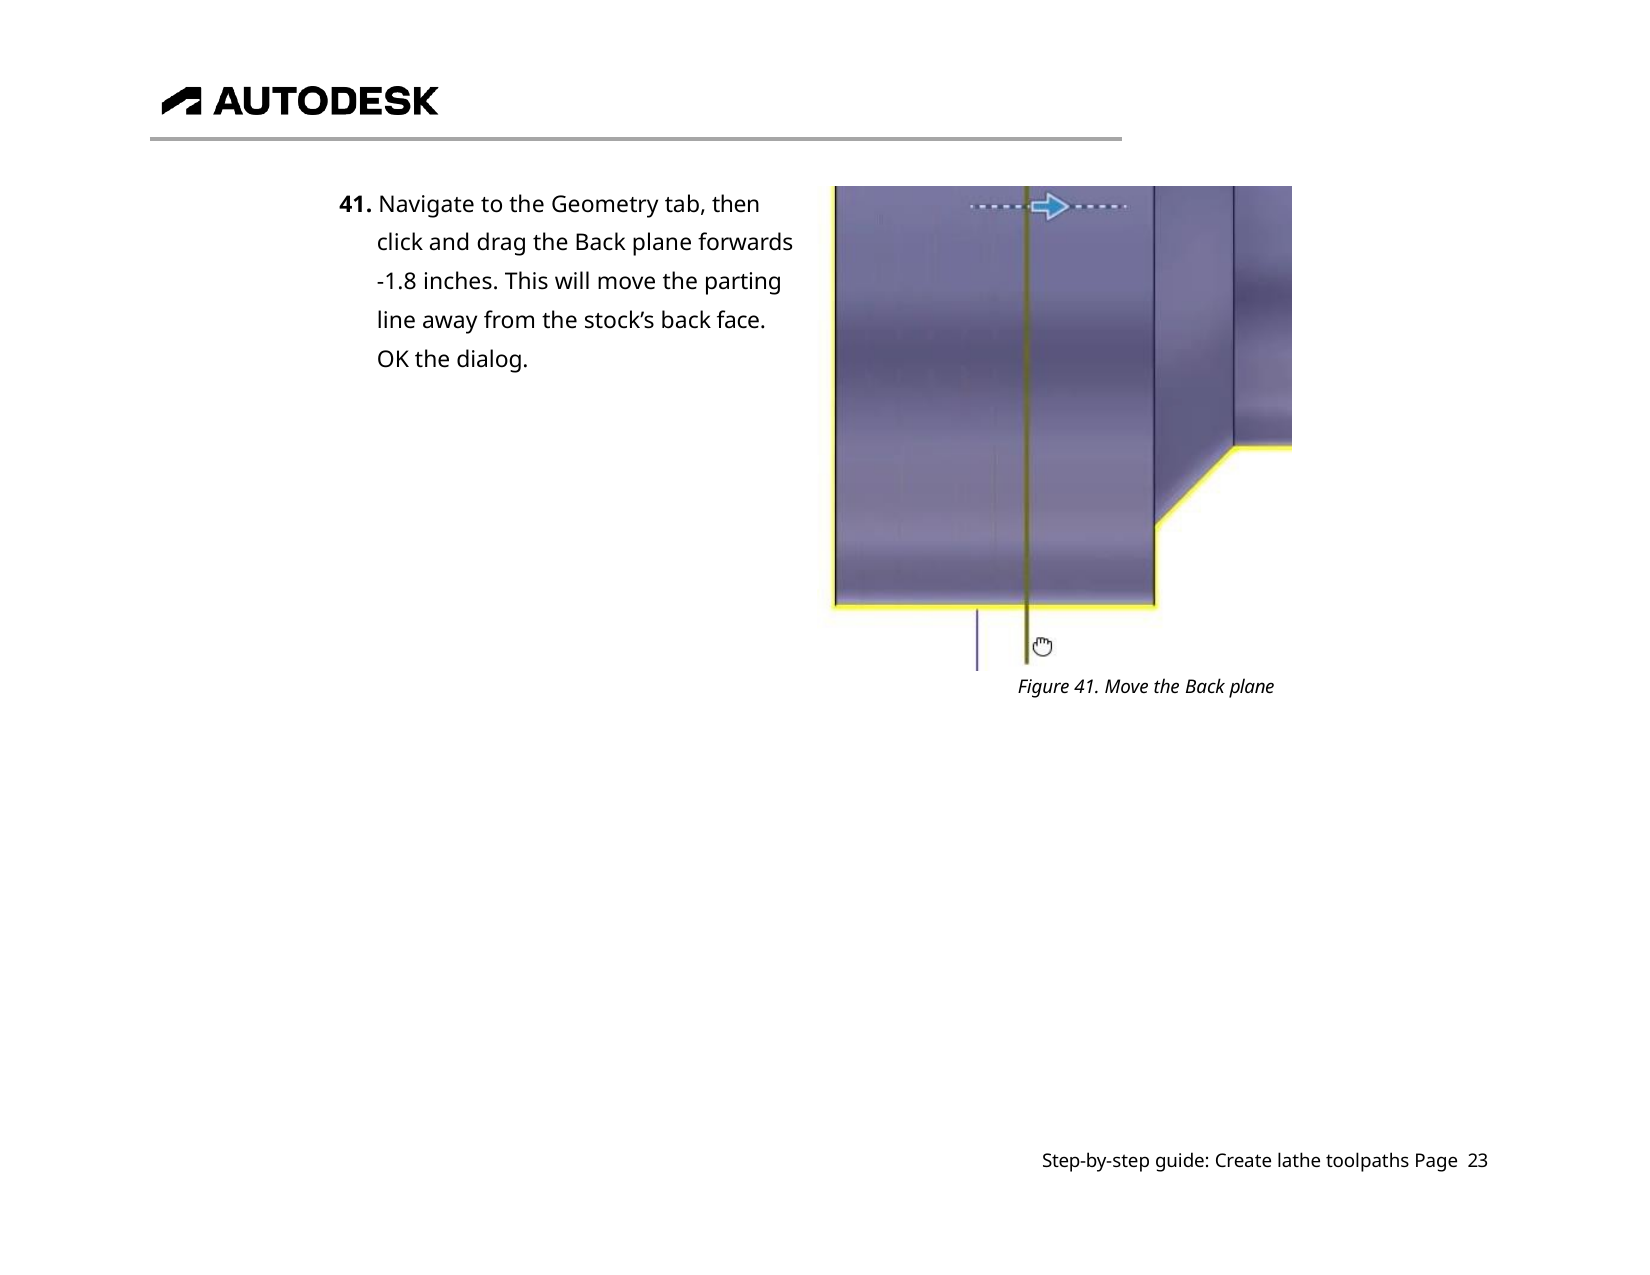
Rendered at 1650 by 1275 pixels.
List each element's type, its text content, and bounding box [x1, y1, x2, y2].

slide_number Step-by-step guide: Create lathe toolpaths Page 20 [1040, 1145, 1509, 1275]
table_header 41. Navigate to the Geometry tab, then click and drag the Back plane forwards -1.8 inches. This will move the parting line away from the stock’s back face. OK the dialog. [334, 187, 806, 717]
table_header Figure 41. Move the Back plane [806, 187, 1297, 717]
picture [817, 186, 1293, 671]
picture [161, 86, 439, 115]
